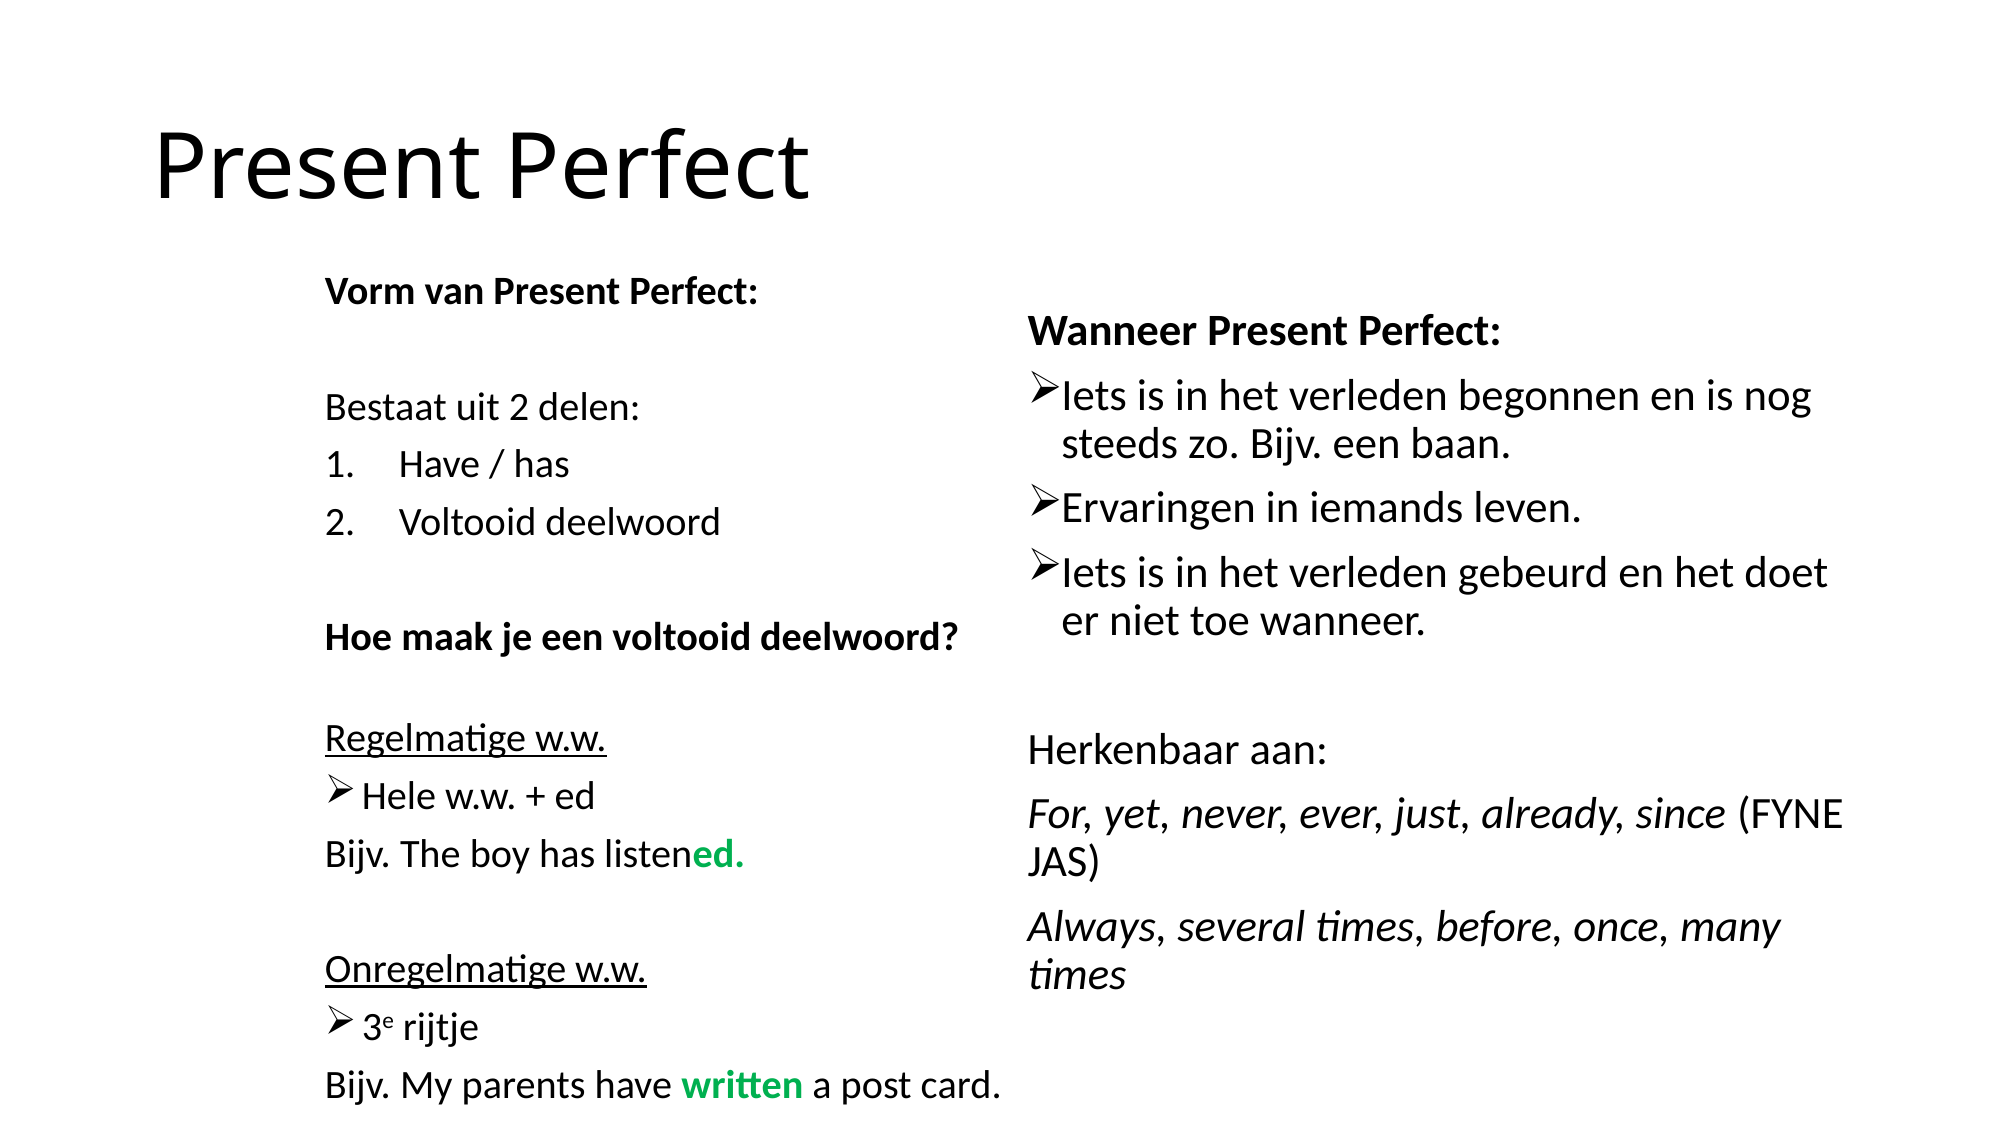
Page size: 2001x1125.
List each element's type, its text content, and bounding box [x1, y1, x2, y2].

list Vorm van Present Perfect: Bestaat uit 2 delen: Have / has Voltooid deelwoord Hoe maak je een voltooid deelwoord? Regelmatige w.w. Hele w.w. + ed Bijv. The boy has listened. Onregelmatige w.w. 3e rijtje Bijv. My parents have written a post card. [309, 262, 1048, 1125]
list Wanneer Present Perfect: Iets is in het verleden begonnen en is nog steeds zo. Bijv. een baan. Ervaringen in iemands leven. Iets is in het verleden gebeurd en het doet er niet toe wanneer. Herkenbaar aan: For, yet, never, ever, just, already, since (FYNE JAS) Always, several times, before, once, many times [1048, 299, 1863, 1014]
title Present Perfect [137, 59, 1863, 278]
